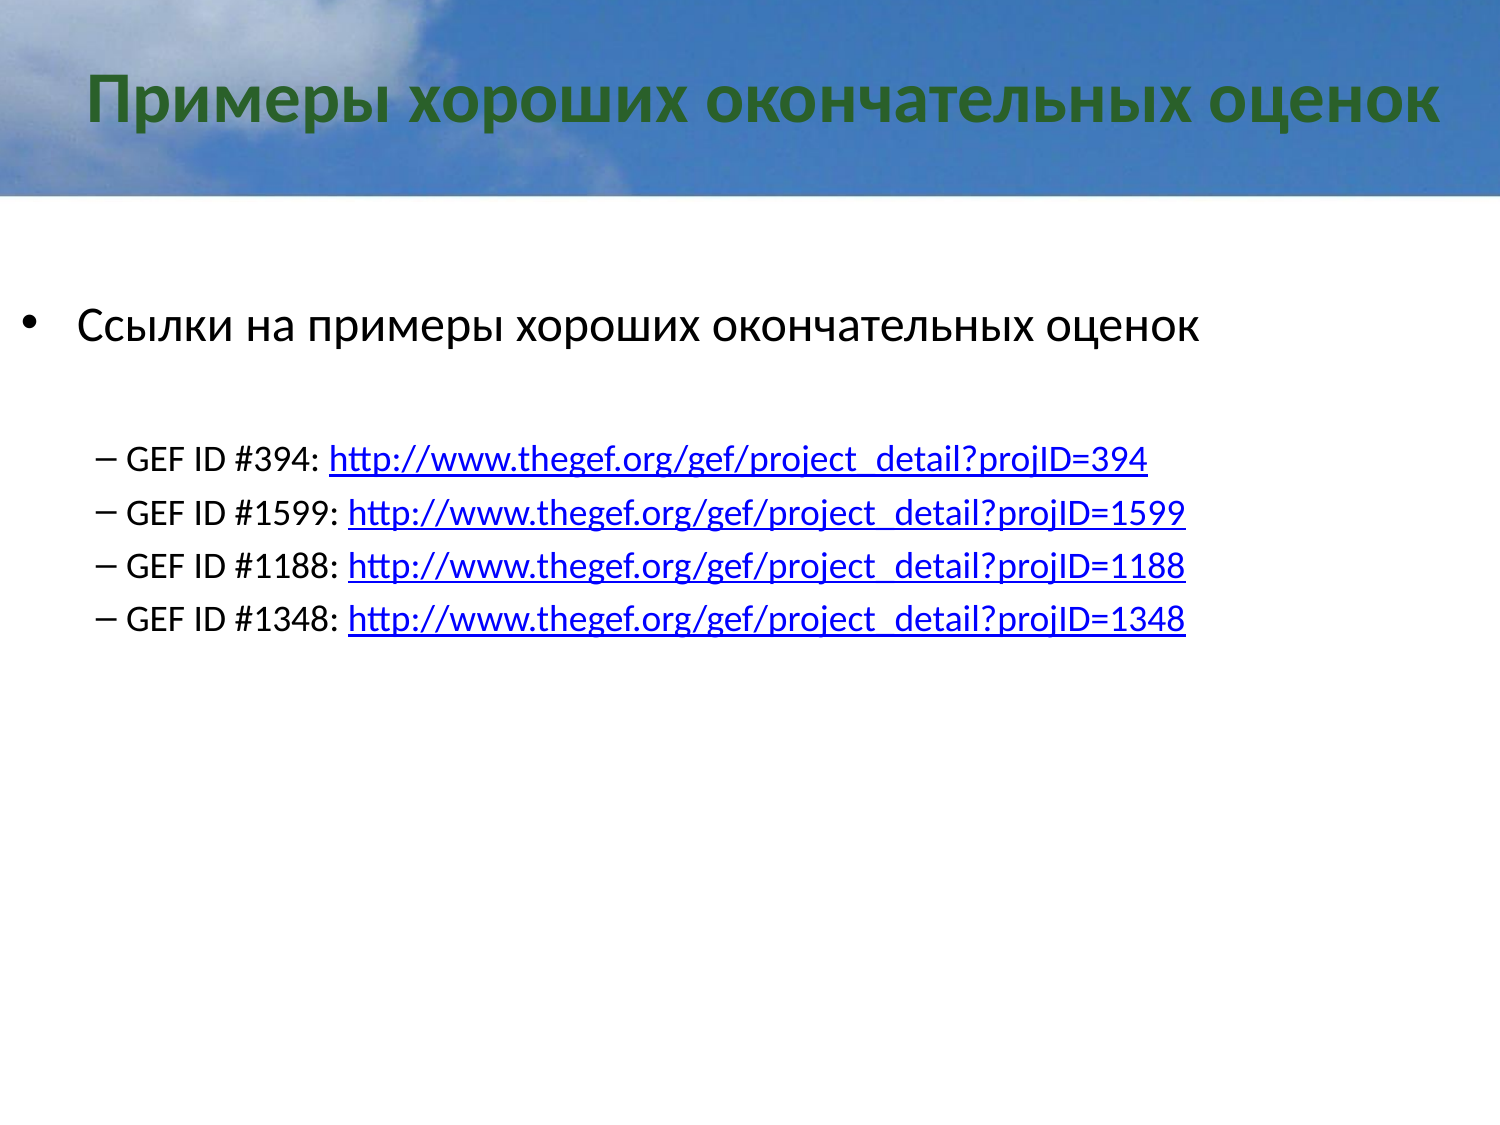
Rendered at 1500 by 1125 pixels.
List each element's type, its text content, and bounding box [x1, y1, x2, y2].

picture [0, 0, 1500, 878]
title Примеры хороших окончательных оценок [51, 0, 1478, 214]
list Ссылки на примеры хороших окончательных оценок GEF ID #394: http://www.thegef.org/gef/project_detail?projID=394 GEF ID #1599: http://www.thegef.org/gef/project_detail?projID=1599 GEF ID #1188: http://www.thegef.org/gef/project_detail?projID=1188 GEF ID #1348: http://www.thegef.org/gef/project_detail?projID=1348 [20, 220, 1447, 1097]
